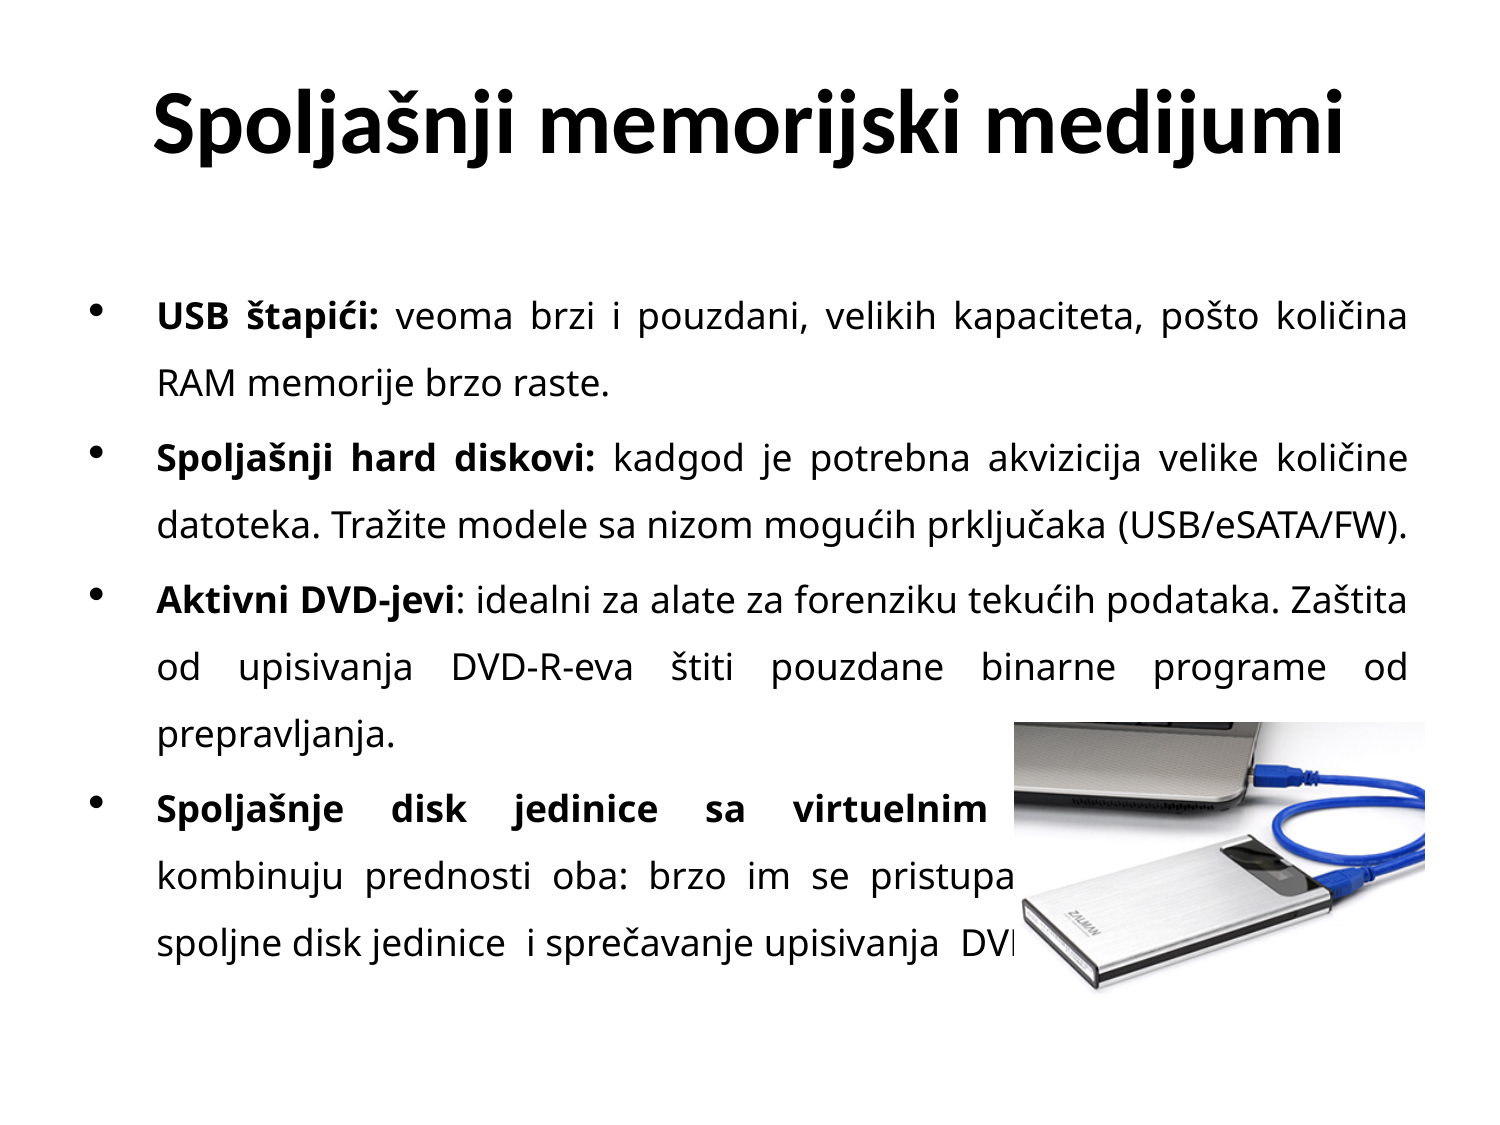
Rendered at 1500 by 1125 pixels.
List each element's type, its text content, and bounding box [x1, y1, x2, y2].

list USB štapići: veoma brzi i pouzdani, velikih kapaciteta, pošto količina RAM memorije brzo raste. Spoljašnji hard diskovi: kadgod je potrebna akvizicija velike količine datoteka. Tražite modele sa nizom mogućih prključaka (USB/eSATA/FW). Aktivni DVD-jevi: idealni za alate za forenziku tekućih podataka. Zaštita od upisivanja DVD-R-eva štiti pouzdane binarne programe od prepravljanja. Spoljašnje disk jedinice sa virtuelnim DVD uređajima: kombinuju prednosti oba: brzo im se pristupa, pouzdana memorija spoljne disk jedinice i sprečavanje upisivanja DVD-Rom-a. [74, 262, 1426, 1006]
title Spoljašnji memorijski medijumi [74, 44, 1426, 189]
picture [1014, 722, 1426, 998]
